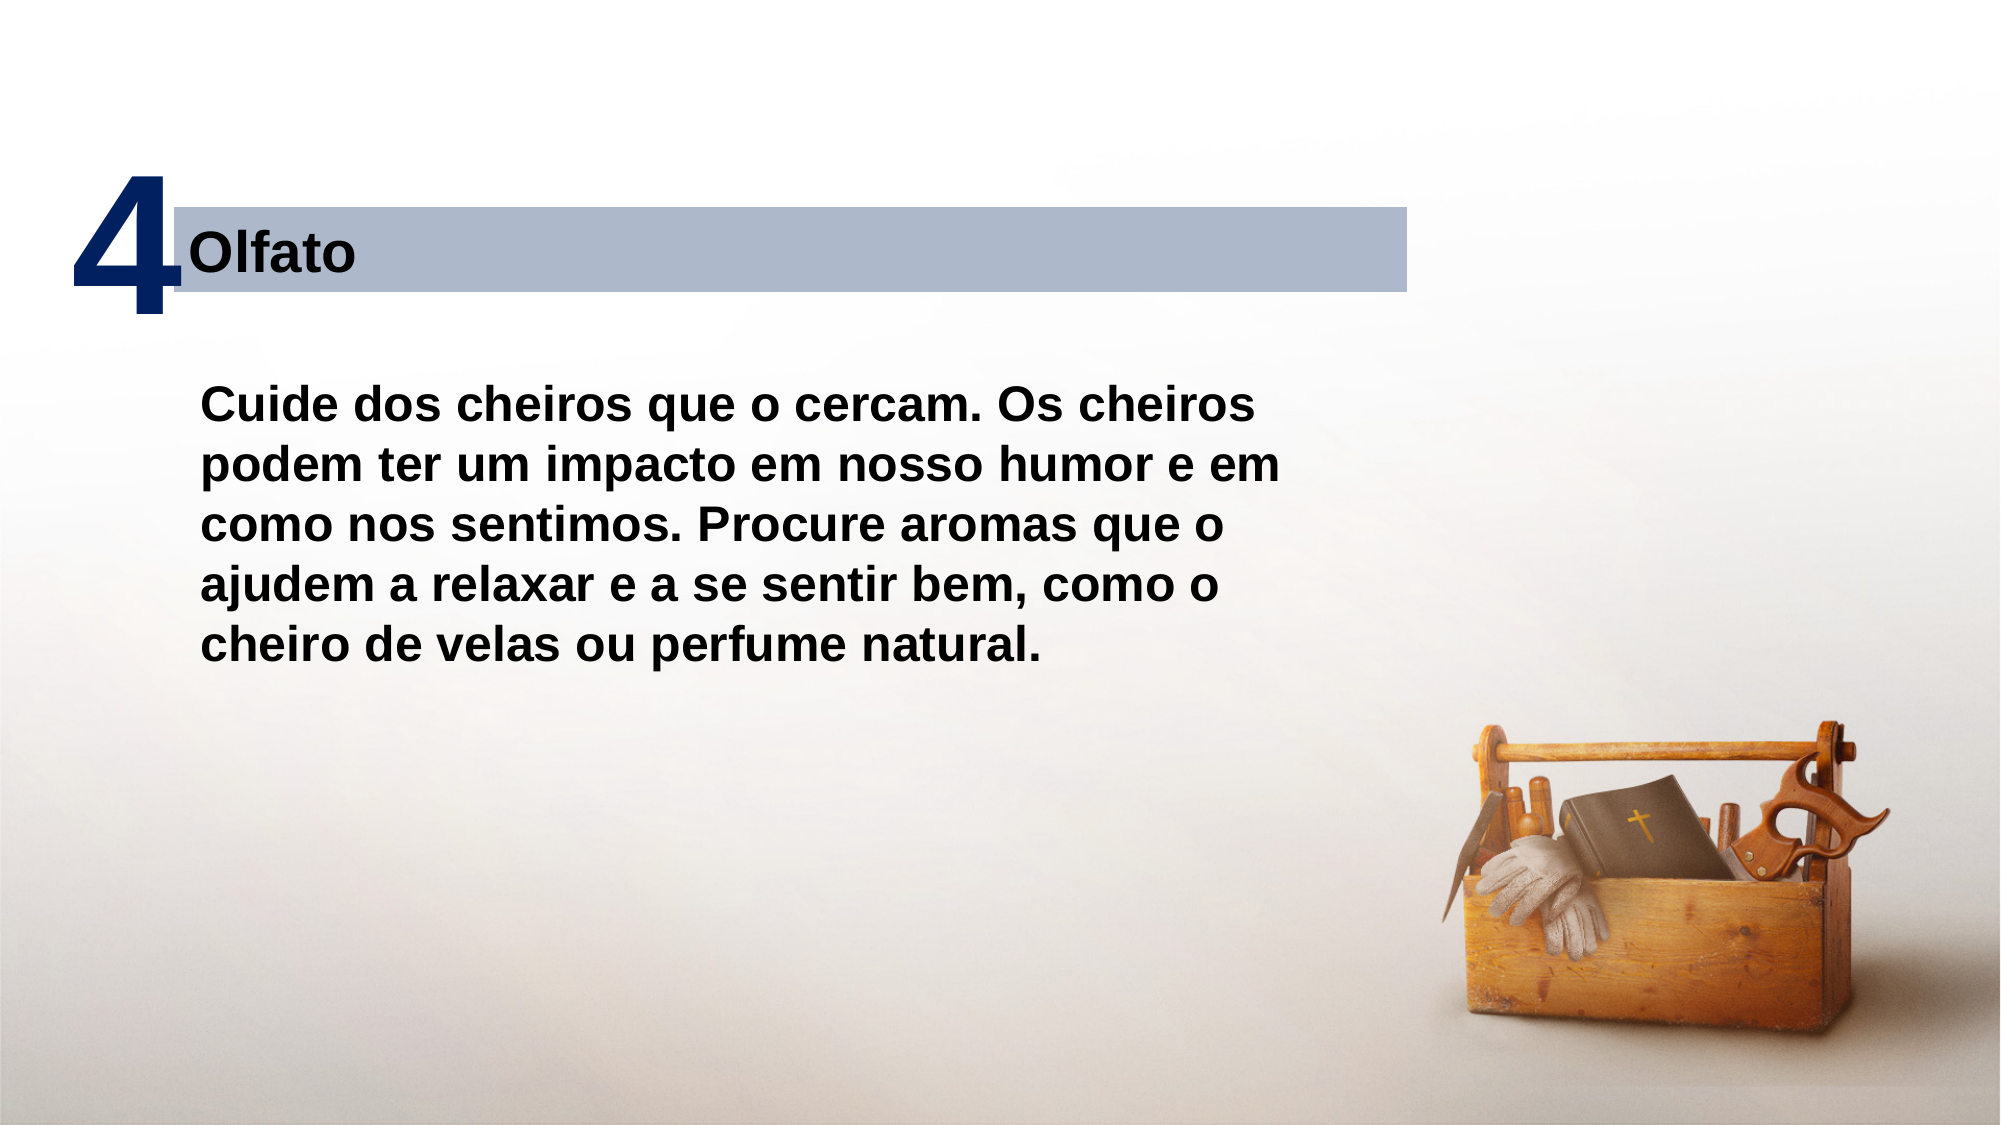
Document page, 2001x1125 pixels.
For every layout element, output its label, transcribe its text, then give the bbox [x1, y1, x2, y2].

picture [0, 0, 2001, 1125]
text_box Cuide dos cheiros que o cercam. Os cheiros podem ter um impacto em nosso humor e em como nos sentimos. Procure aromas que o ajudem a relaxar e a se sentir bem, como o cheiro de velas ou perfume natural. [186, 364, 1395, 680]
text_box Olfato [174, 207, 1407, 292]
text_box 4 [56, 107, 150, 362]
